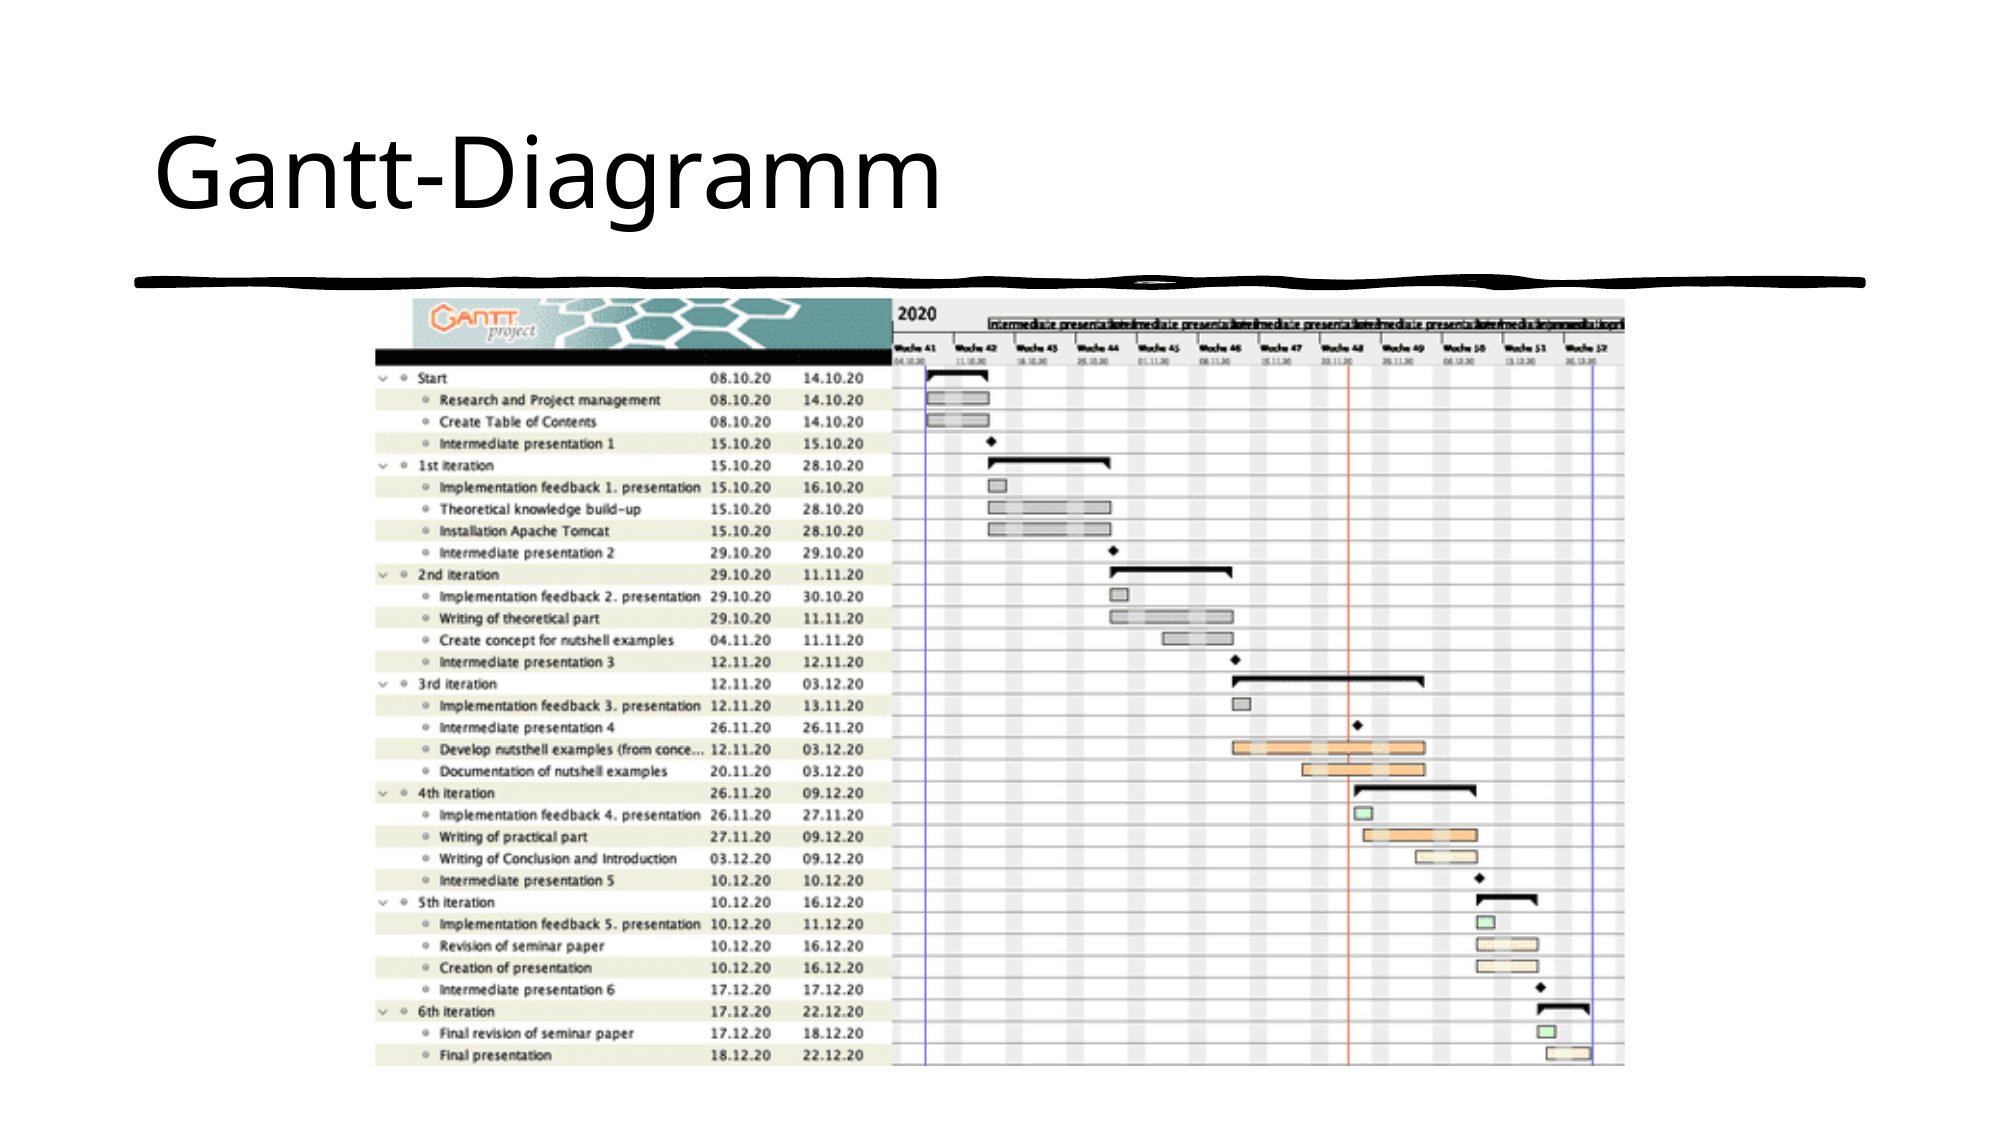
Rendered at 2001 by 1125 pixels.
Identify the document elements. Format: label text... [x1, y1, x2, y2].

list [375, 298, 1625, 1066]
title Gantt-Diagramm [137, 59, 1863, 278]
